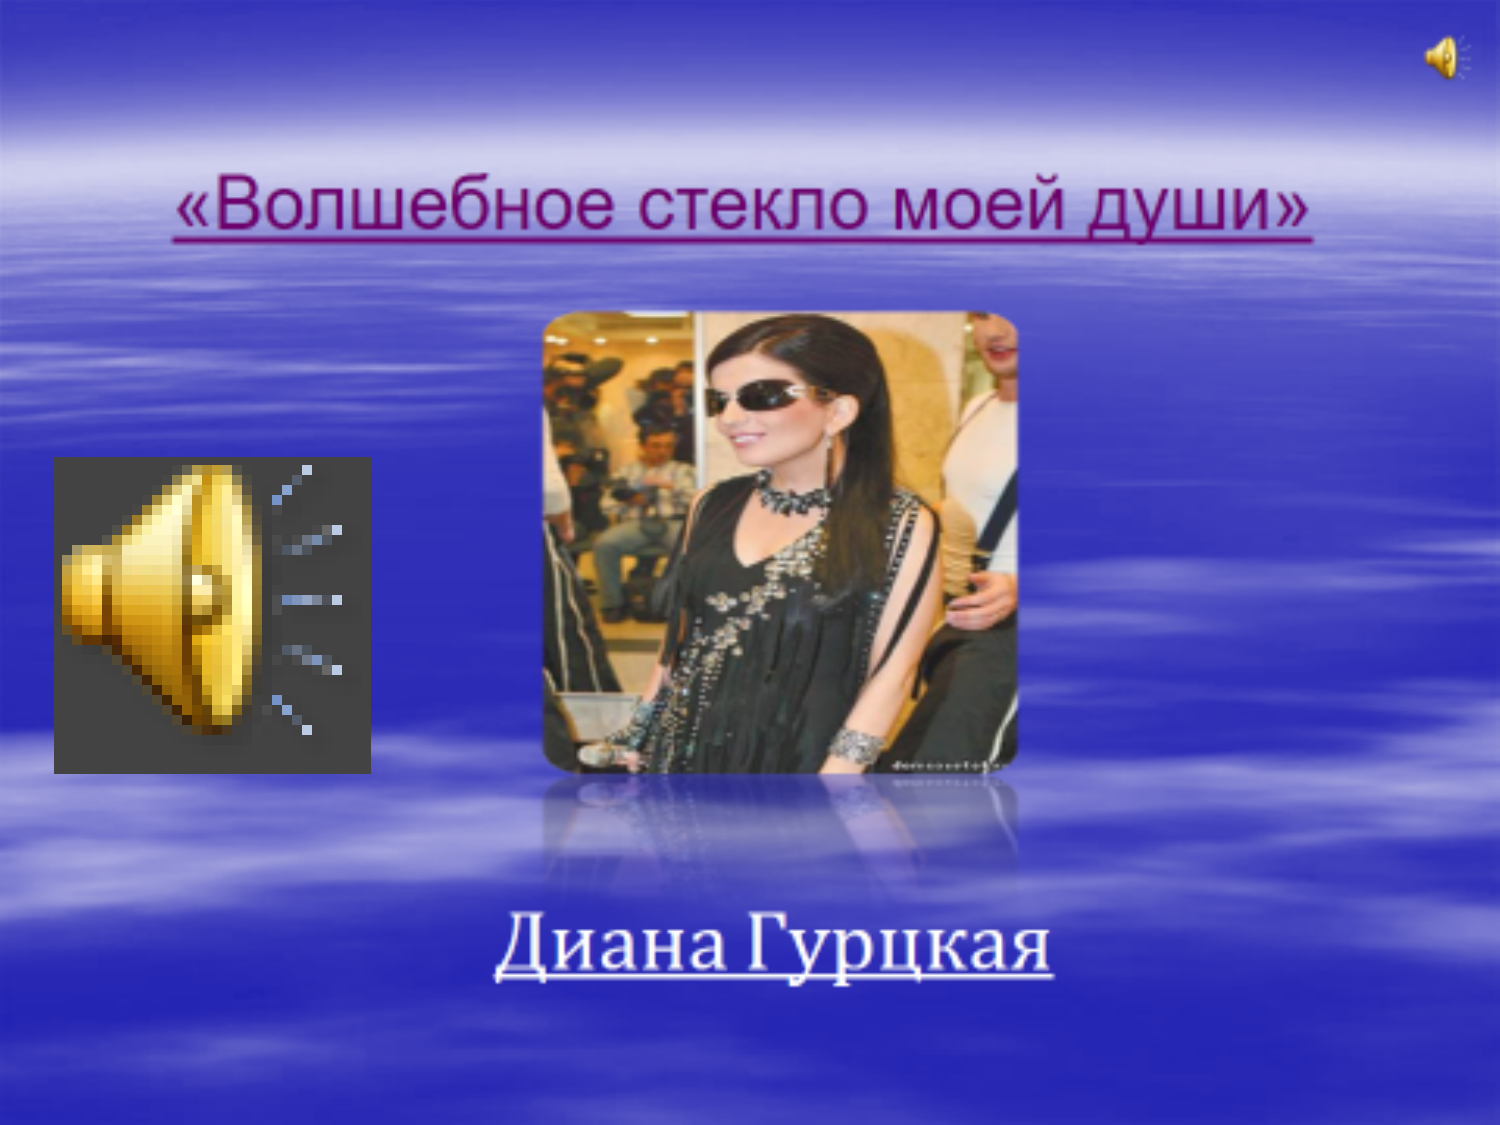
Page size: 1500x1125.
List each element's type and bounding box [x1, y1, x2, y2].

picture [0, 0, 1500, 1125]
list [52, 455, 373, 776]
